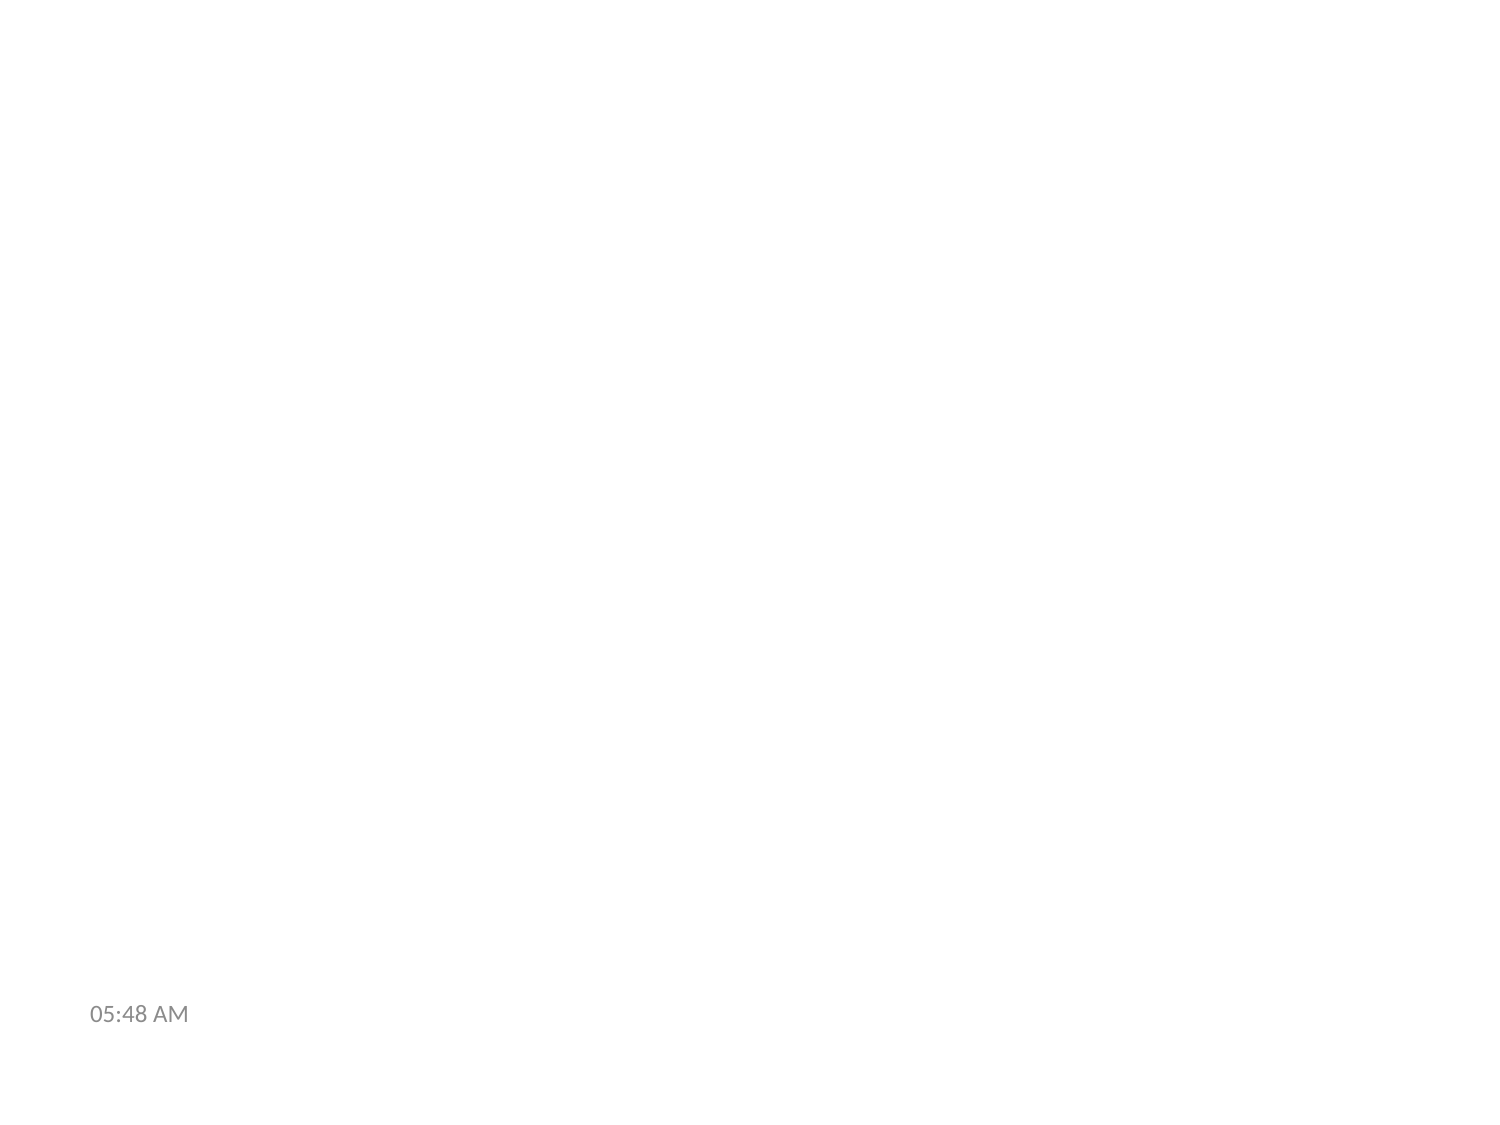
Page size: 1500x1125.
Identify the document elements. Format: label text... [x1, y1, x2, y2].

text_box 3:35 PM [75, 982, 425, 1043]
